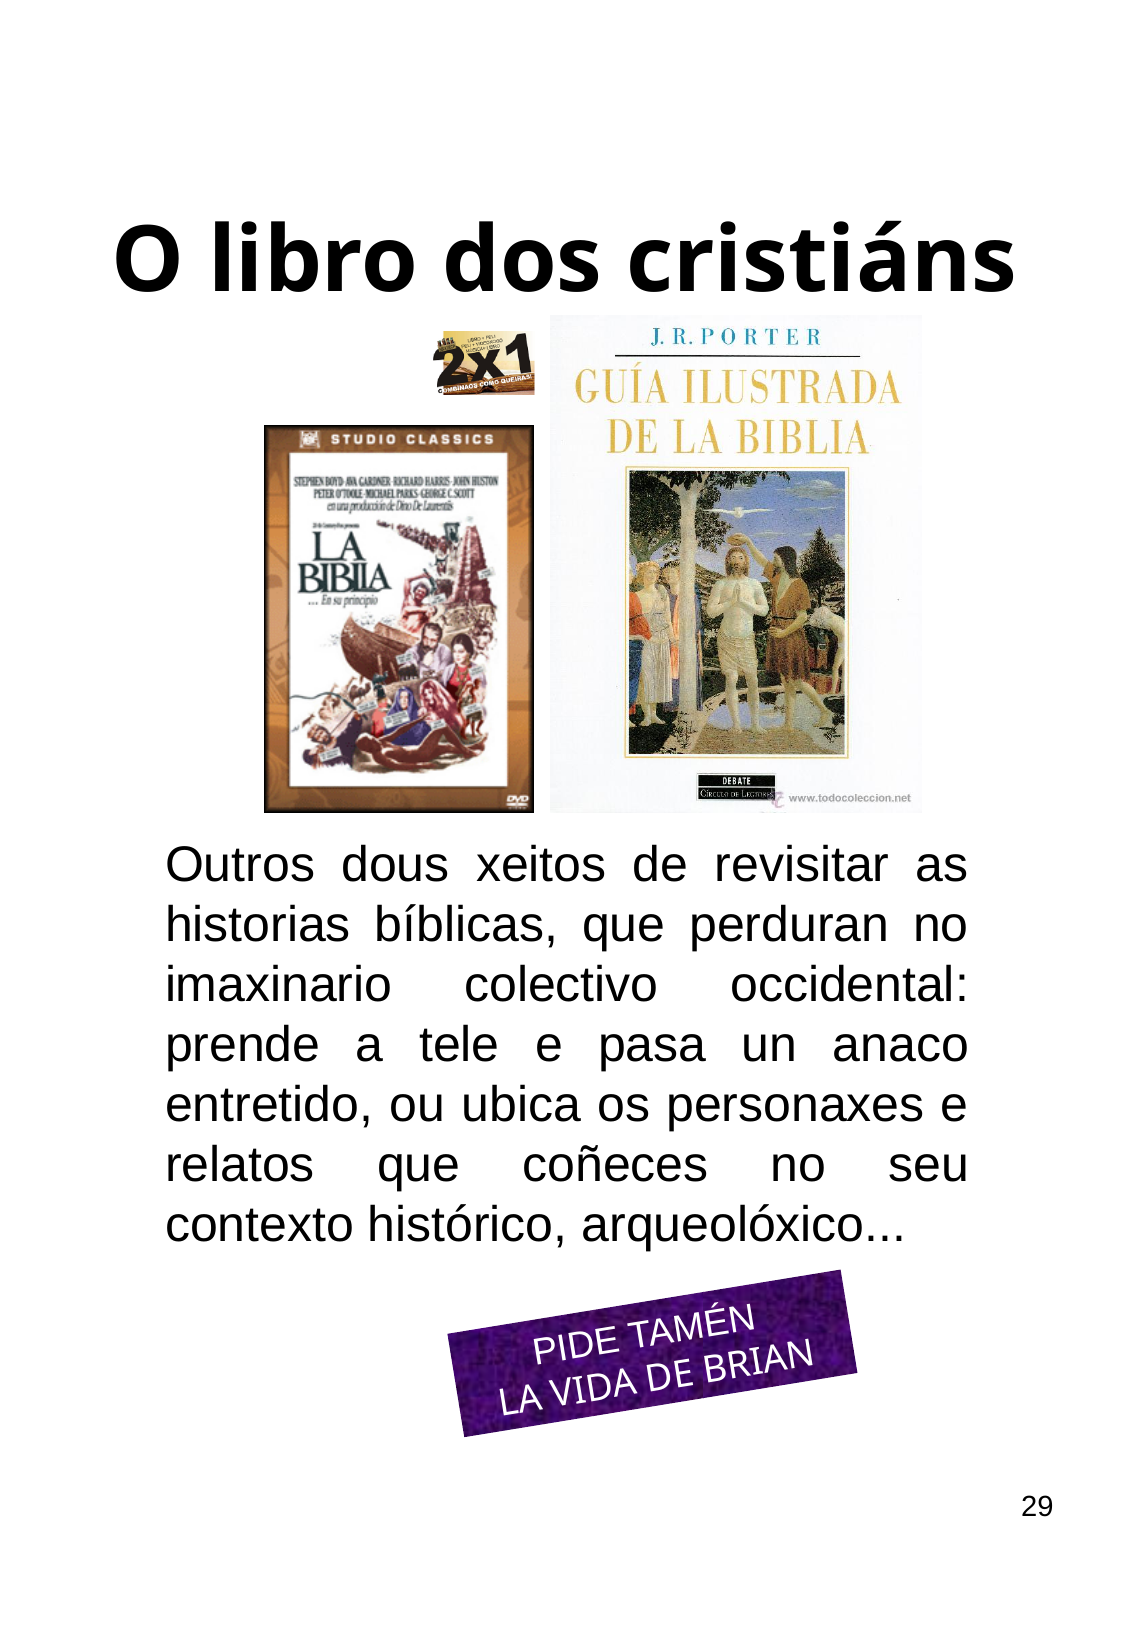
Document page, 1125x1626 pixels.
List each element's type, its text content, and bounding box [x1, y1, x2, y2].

slide_number 29 [806, 1479, 1069, 1593]
picture [550, 315, 922, 813]
picture [433, 331, 535, 395]
title O libro dos cristiáns [58, 119, 1072, 391]
text_box PIDE TAMÉN LA VIDA DE BRIAN [447, 1269, 858, 1438]
picture [264, 425, 534, 813]
list Outros dous xeitos de revisitar as historias bíblicas, que perduran no imaxinario colectivo occidental: prende a tele e pasa un anaco entretido, ou ubica os personaxes e relatos que coñeces no seu contexto histórico, arqueolóxico... [93, 823, 985, 1349]
